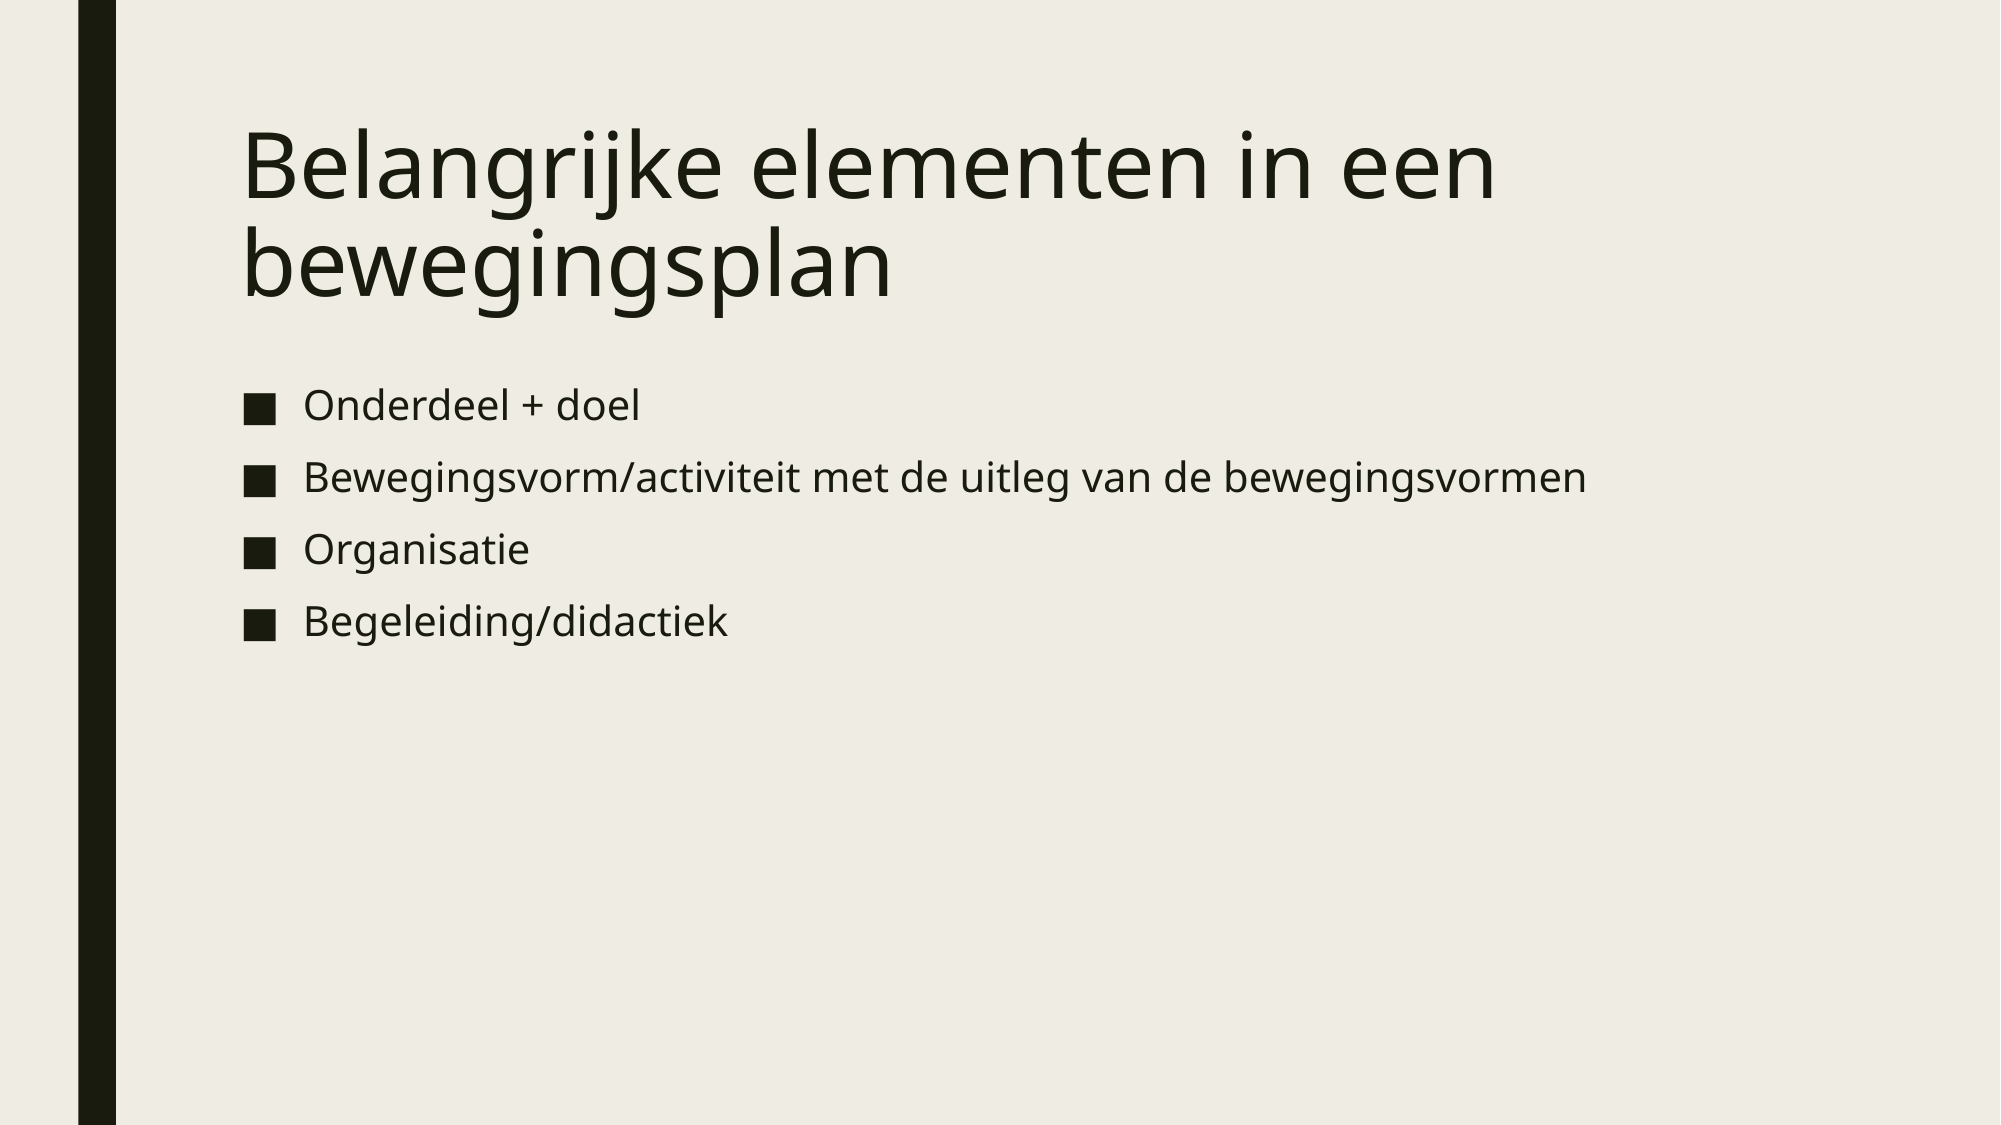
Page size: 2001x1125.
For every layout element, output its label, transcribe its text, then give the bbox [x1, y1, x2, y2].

title Belangrijke elementen in een bewegingsplan [225, 112, 1800, 357]
list Onderdeel + doel Bewegingsvorm/activiteit met de uitleg van de bewegingsvormen Organisatie Begeleiding/didactiek [225, 375, 1800, 963]
